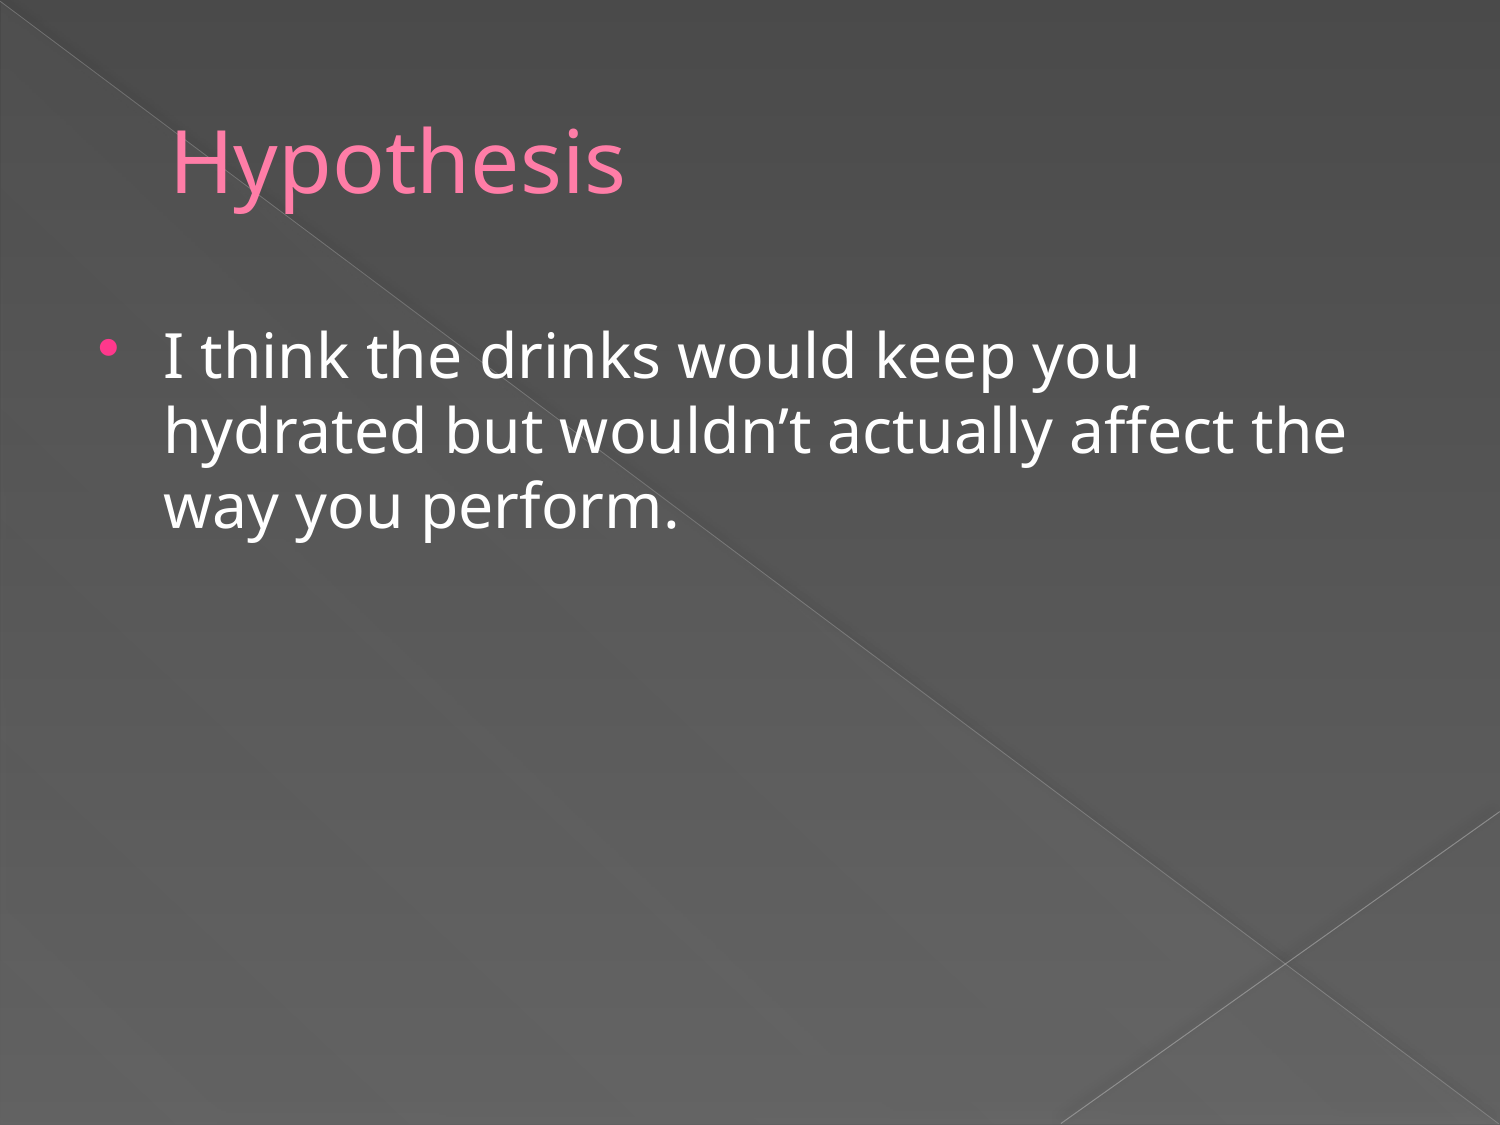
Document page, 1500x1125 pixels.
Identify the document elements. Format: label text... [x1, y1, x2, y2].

list I think the drinks would keep you hydrated but wouldn’t actually affect the way you perform. [75, 308, 1425, 1059]
title Hypothesis [75, 43, 1425, 274]
